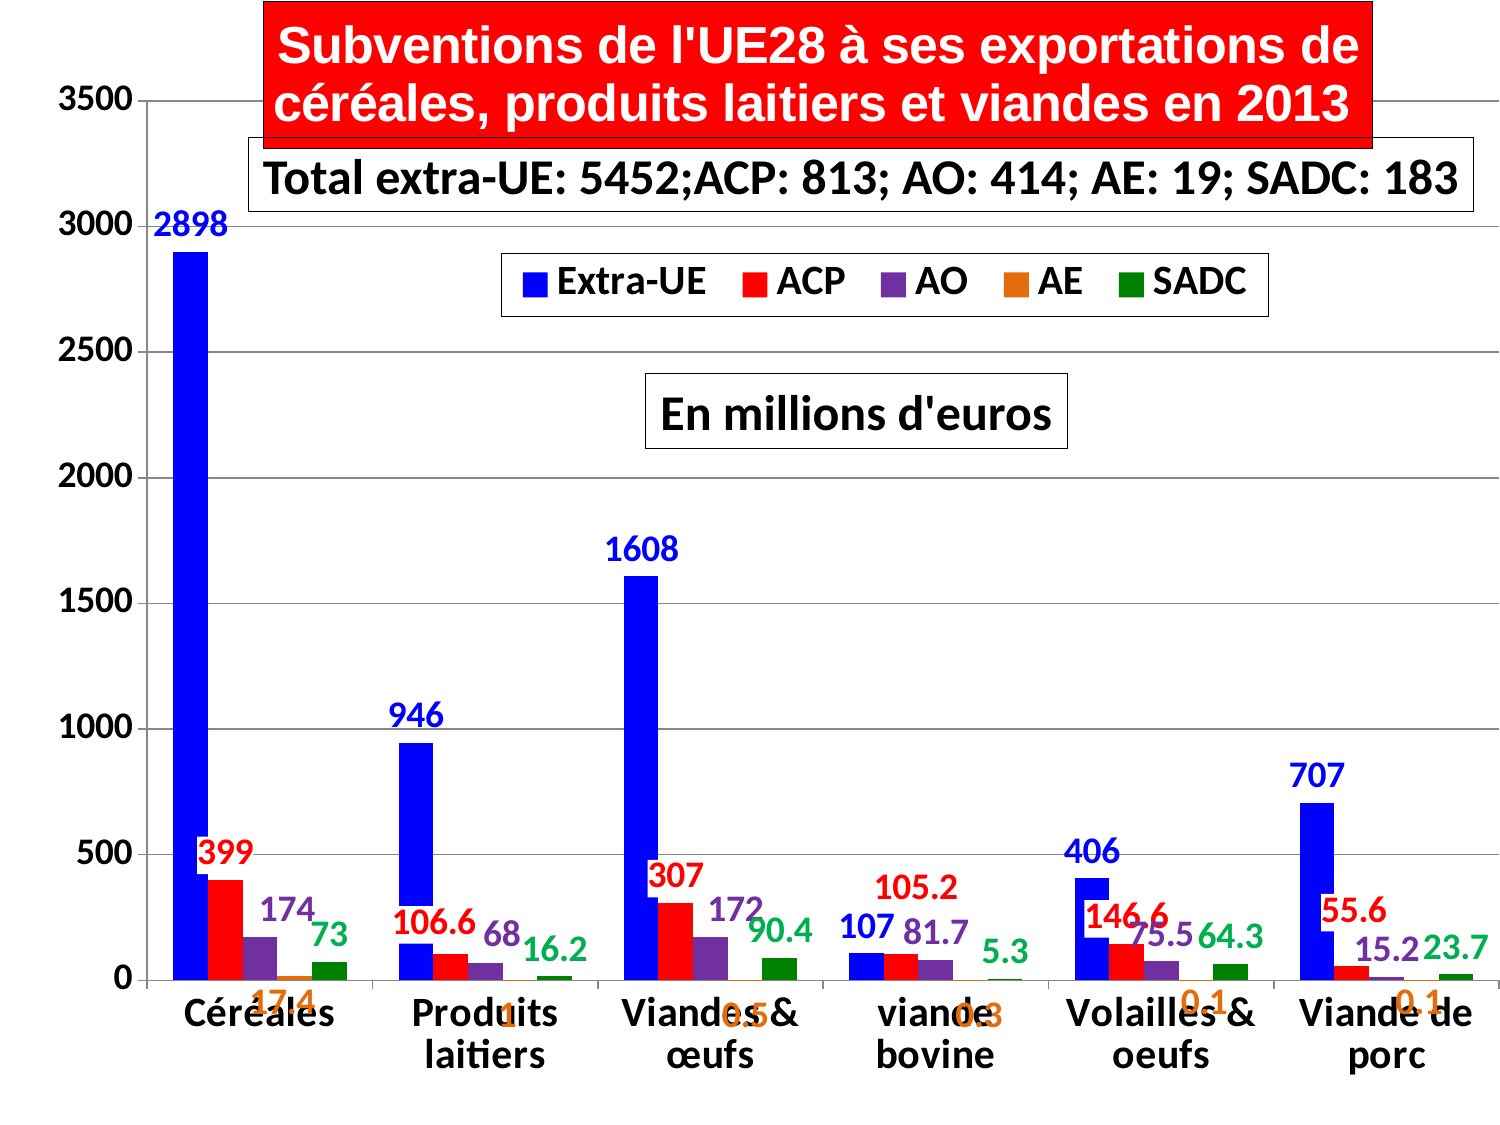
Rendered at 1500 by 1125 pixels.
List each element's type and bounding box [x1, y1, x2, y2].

chart [0, 0, 1500, 1121]
